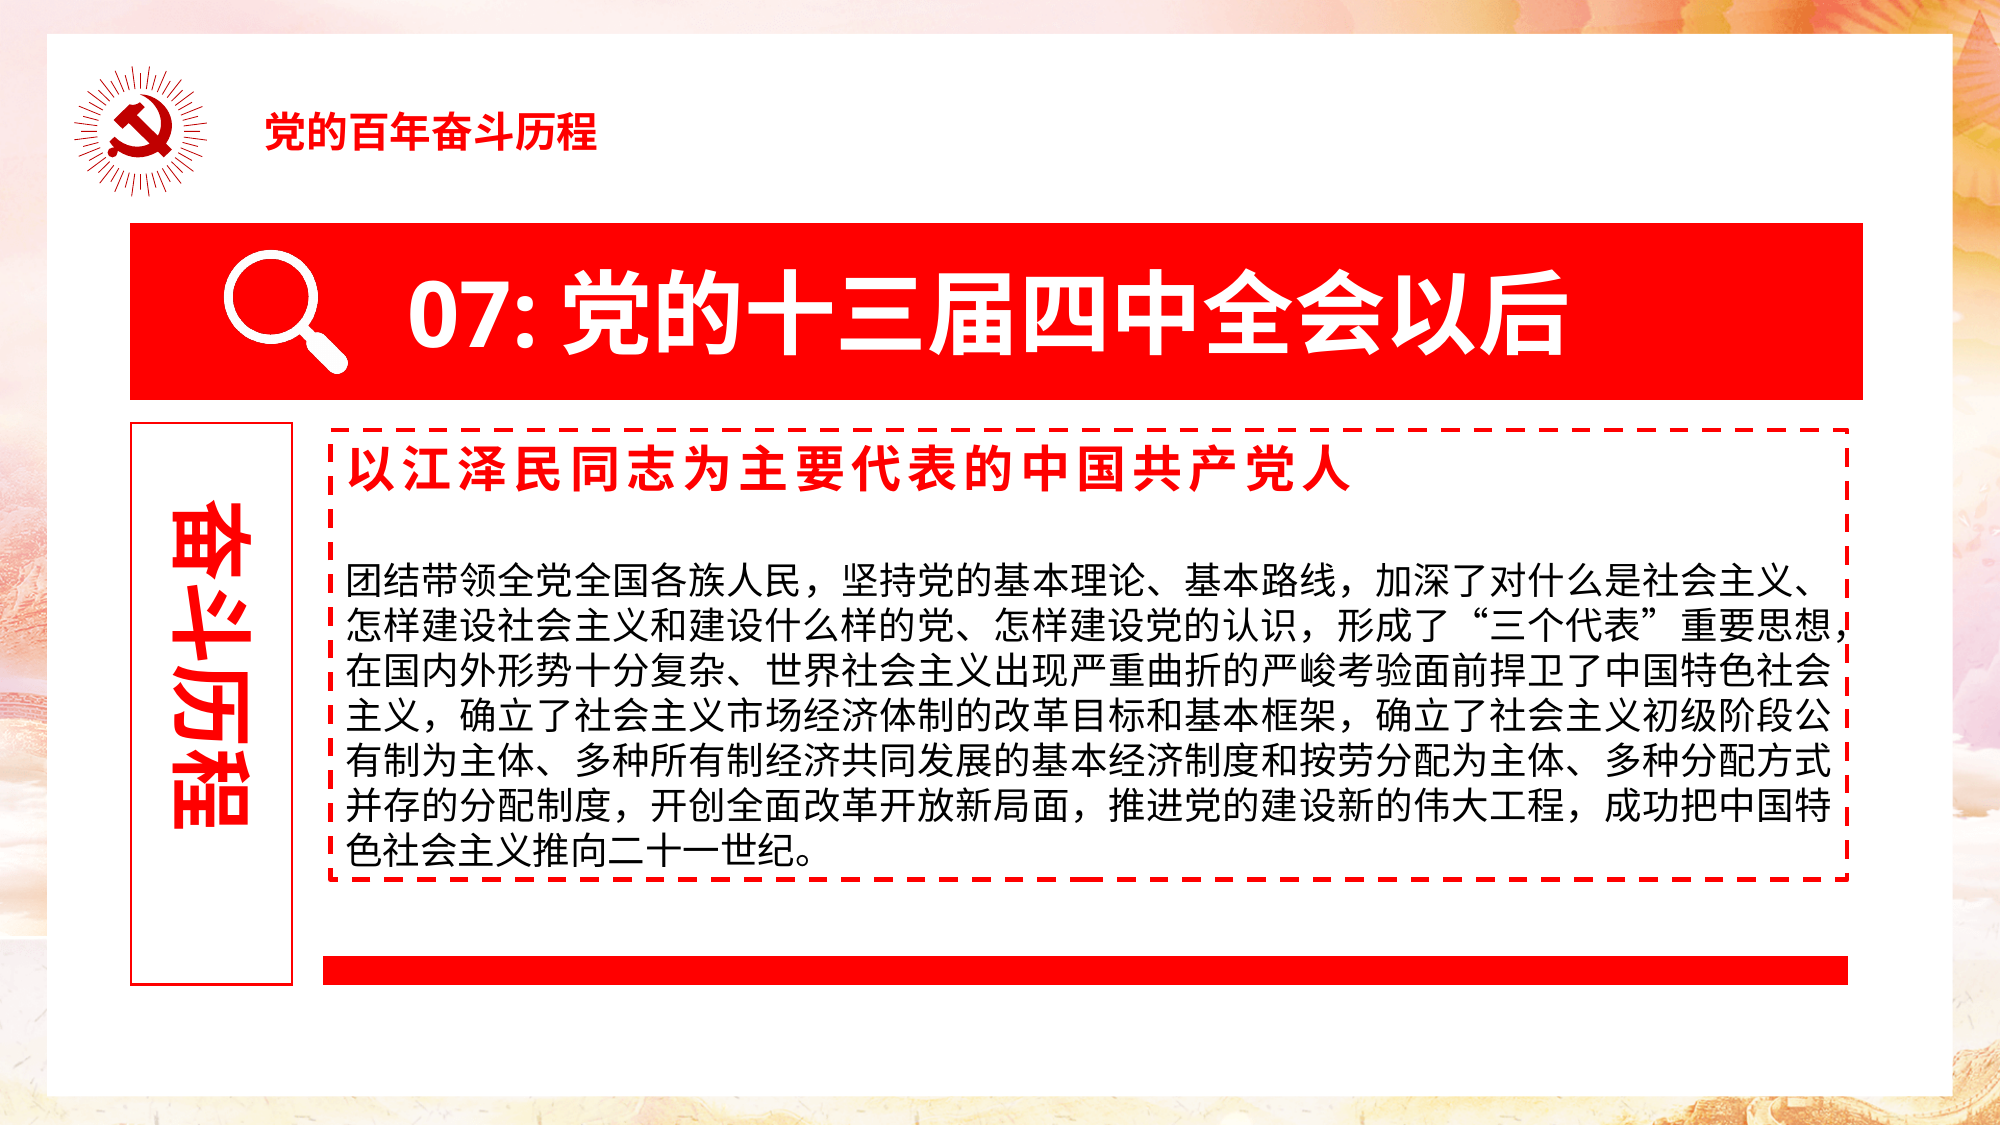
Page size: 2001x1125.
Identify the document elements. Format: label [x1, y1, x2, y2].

text_box [0, 0, 2000, 1125]
text_box [74, 66, 207, 197]
text_box [130, 223, 1862, 400]
